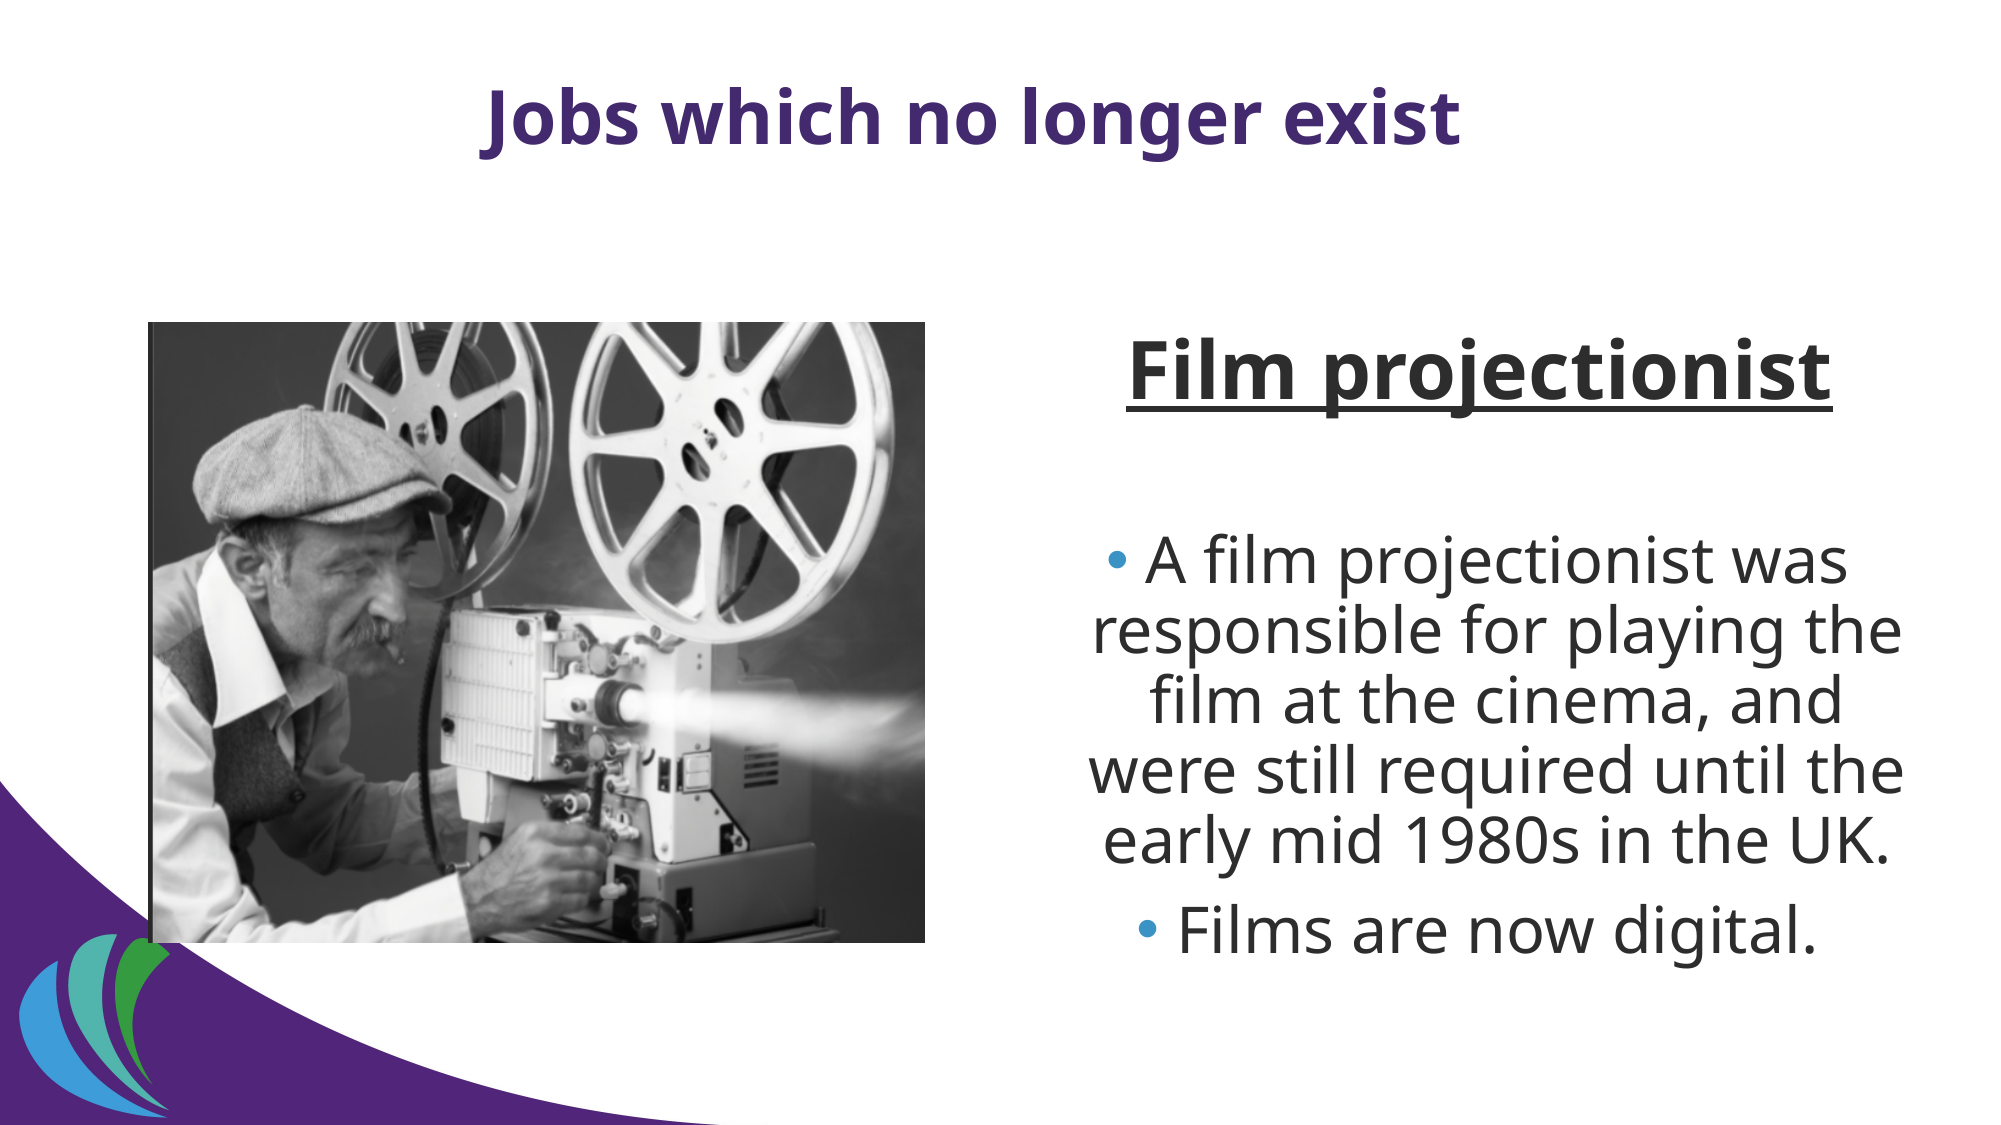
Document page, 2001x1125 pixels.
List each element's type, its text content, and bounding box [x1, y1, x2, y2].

title Jobs which no longer exist [148, 12, 1799, 229]
list Film projectionist A film projectionist was responsible for playing the film at the cinema, and were still required until the early mid 1980s in the UK. Films are now digital. [1037, 322, 1922, 1004]
picture [0, 1, 2000, 1125]
